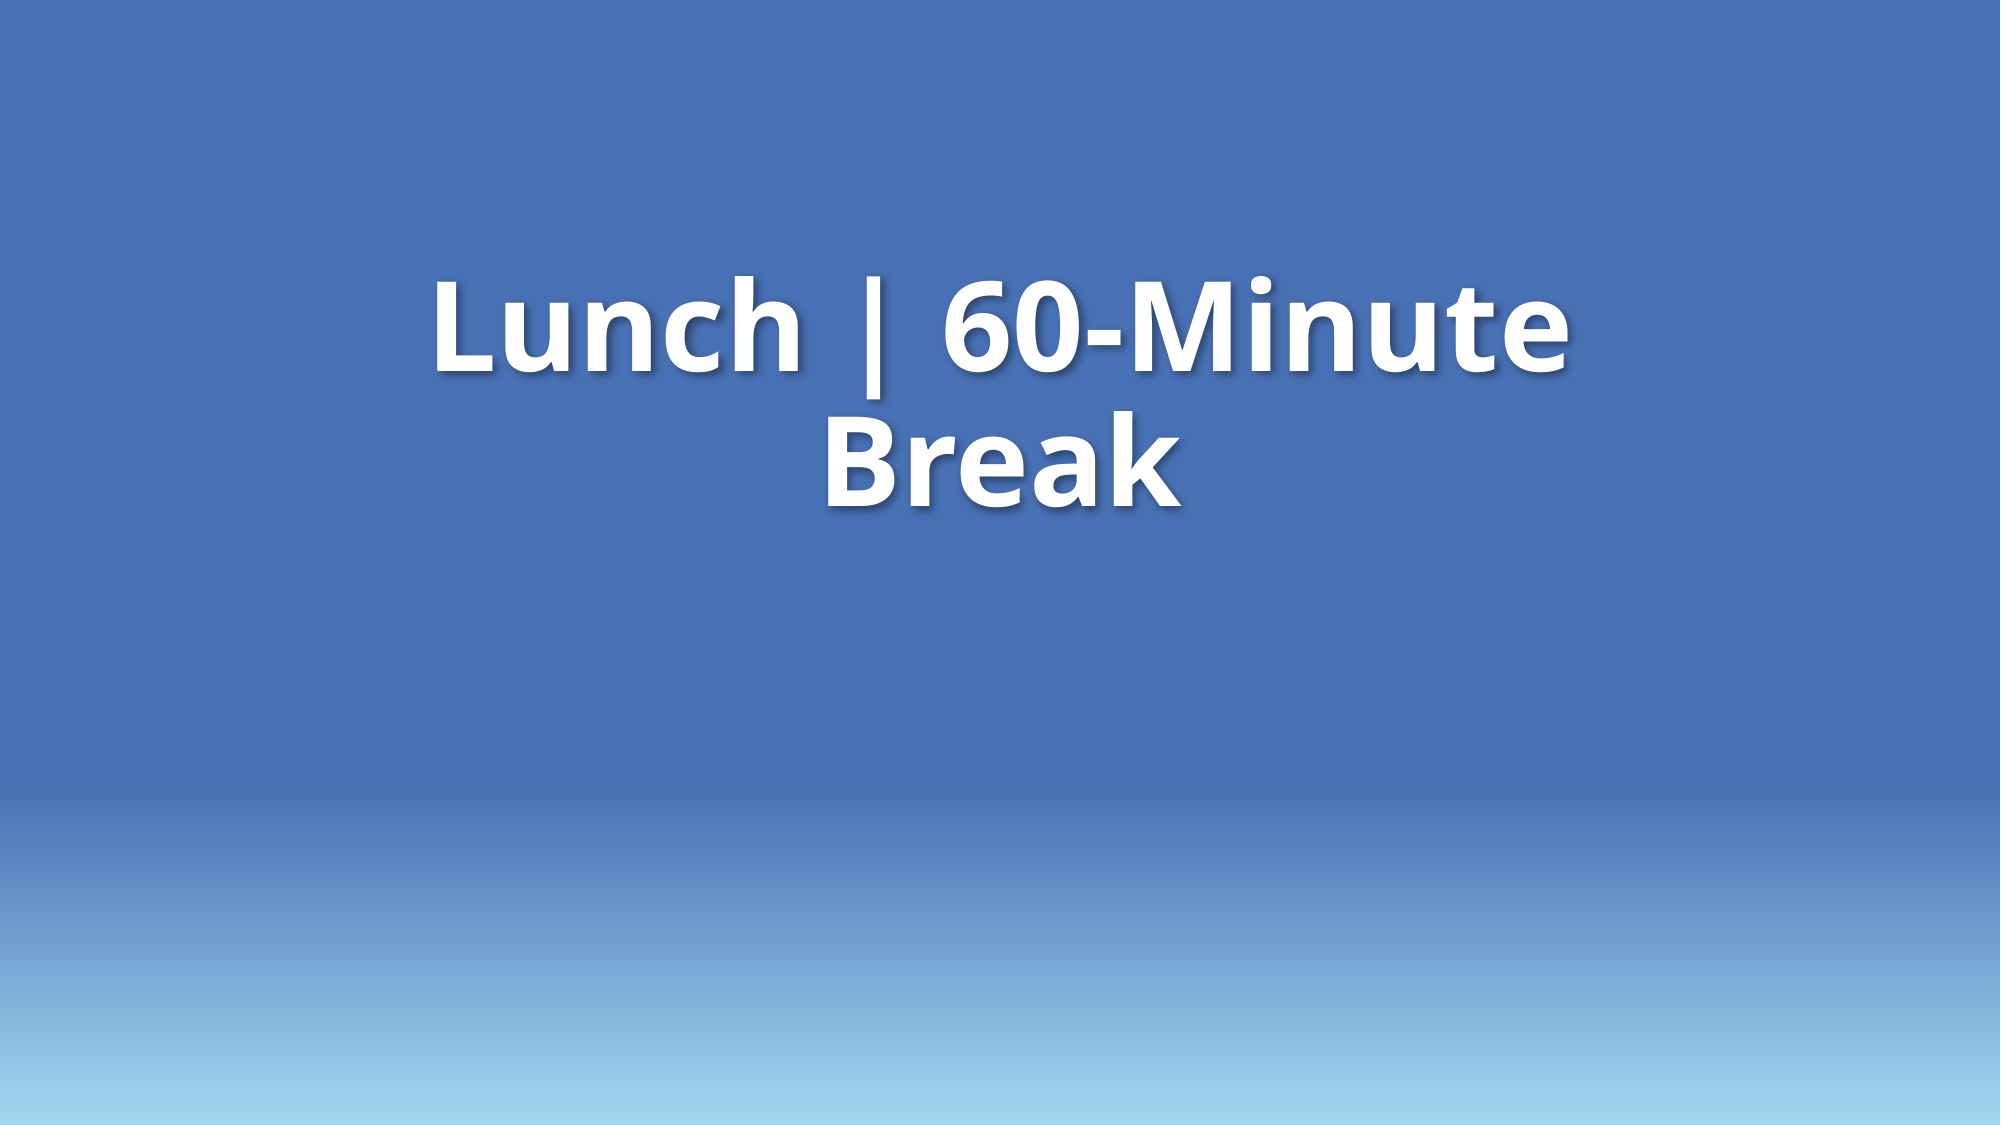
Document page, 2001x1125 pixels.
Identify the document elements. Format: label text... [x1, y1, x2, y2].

title Lunch | 60-Minute Break [249, 282, 1750, 542]
